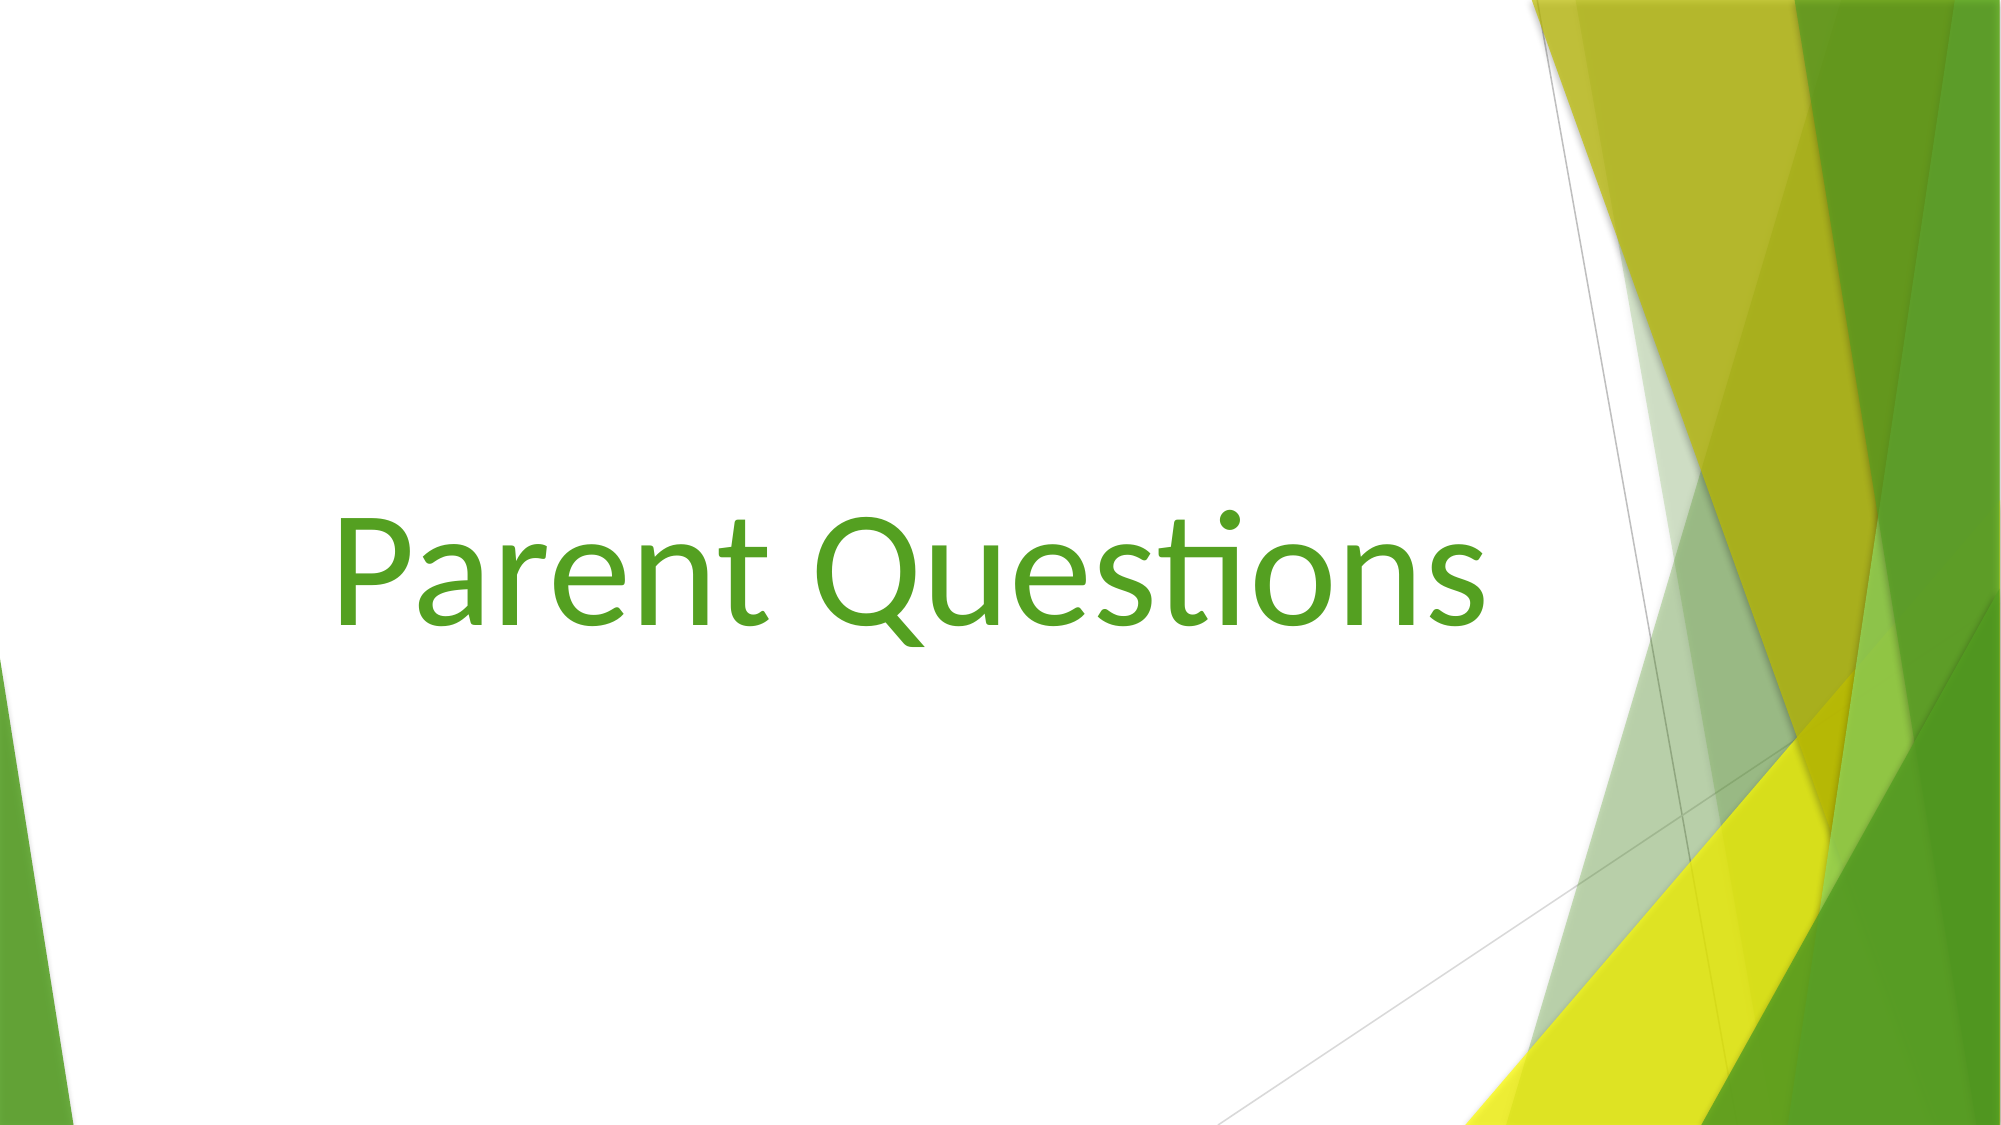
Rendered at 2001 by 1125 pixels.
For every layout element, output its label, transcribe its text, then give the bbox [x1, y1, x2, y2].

title Parent Questions [204, 451, 1616, 669]
